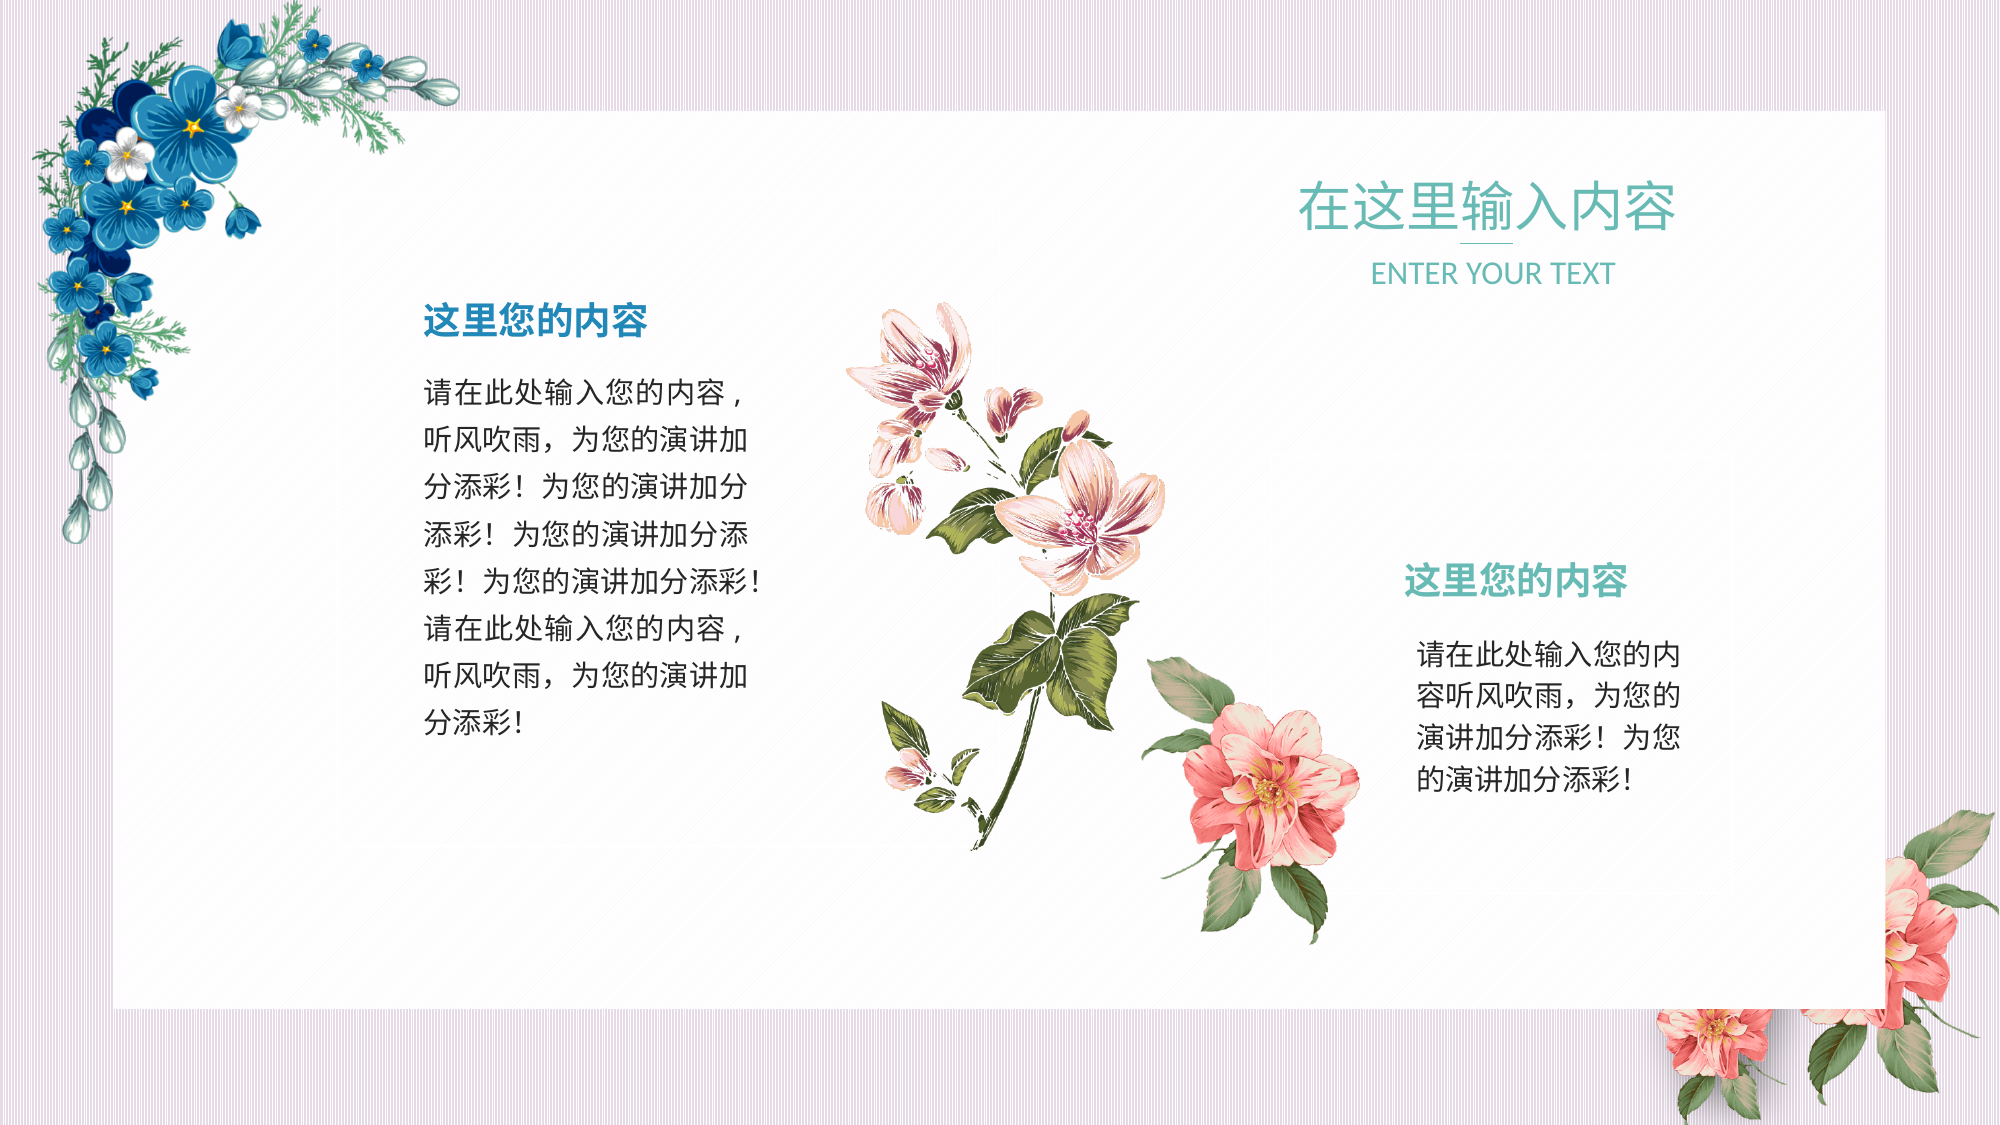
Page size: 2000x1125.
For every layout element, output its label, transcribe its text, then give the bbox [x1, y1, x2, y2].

text_box 这里您的内容 [408, 267, 669, 350]
text_box ENTER YOUR TEXT [1355, 243, 1632, 299]
picture [32, 0, 460, 544]
text_box 在这里输入内容 [1283, 164, 1709, 245]
picture [845, 302, 1360, 946]
text_box 请在此处输入您的内容,听风吹雨，为您的演讲加分添彩！为您的演讲加分添彩！为您的演讲加分添彩！为您的演讲加分添彩！请在此处输入您的内容,听风吹雨，为您的演讲加分添彩！ [409, 354, 764, 747]
picture [1656, 809, 2000, 1125]
text_box [1269, 454, 1734, 895]
text_box 请在此处输入您的内容听风吹雨，为您的演讲加分添彩！为您的演讲加分添彩！ [1401, 621, 1697, 804]
text_box 这里您的内容 [1389, 527, 1650, 610]
text_box [336, 195, 1002, 848]
